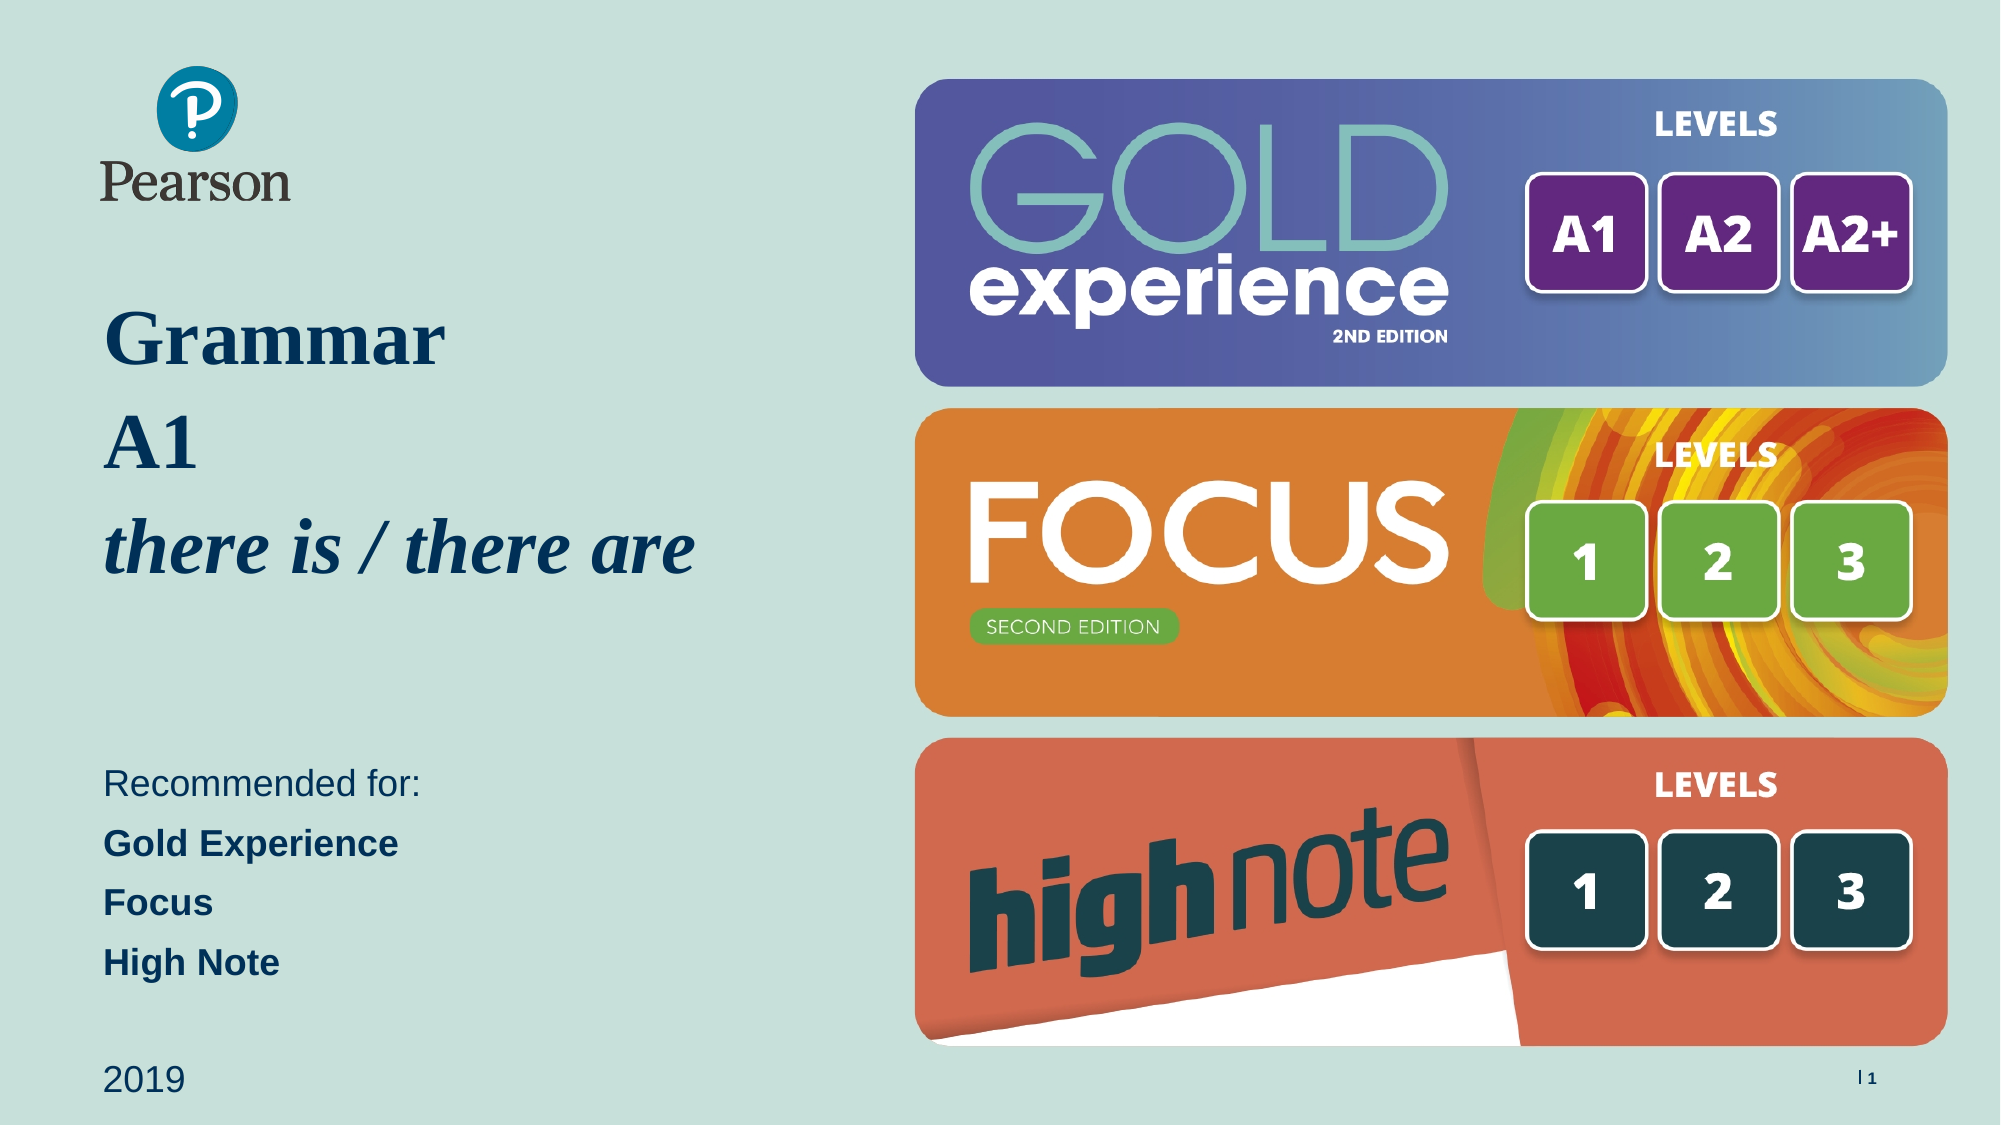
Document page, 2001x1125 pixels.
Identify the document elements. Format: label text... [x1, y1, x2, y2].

picture [0, 0, 2001, 1125]
list 2019 [102, 1045, 970, 1093]
subtitle Recommended for: Gold Experience Focus High Note [103, 743, 857, 930]
title Grammar A1 there is / there are [103, 275, 921, 615]
slide_number 1 [1867, 1068, 1896, 1087]
